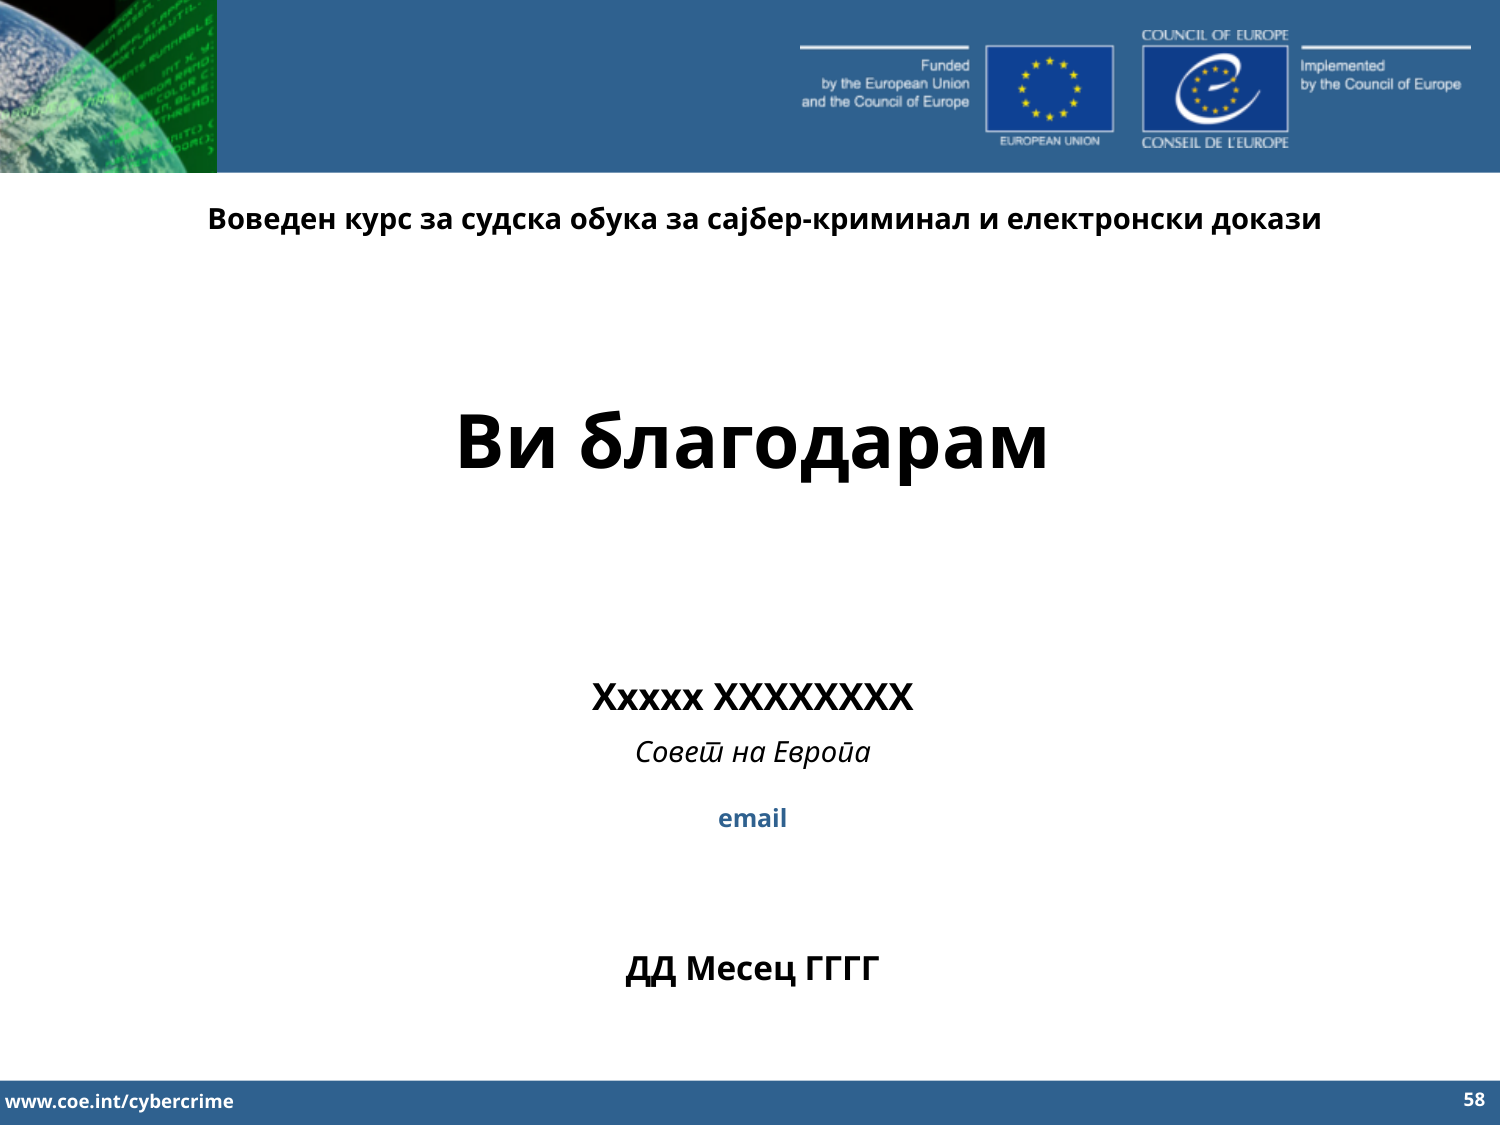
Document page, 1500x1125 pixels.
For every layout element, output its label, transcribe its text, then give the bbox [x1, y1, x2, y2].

picture [0, 1, 217, 173]
text_box Ви благодарам Xxxxx XXXXXXXX Совет на Европа email ДД Месец ГГГГ [47, 385, 1459, 995]
text_box Воведен курс за судска обука за сајбер-криминал и електронски докази [59, 193, 1471, 243]
picture [799, 30, 1471, 148]
